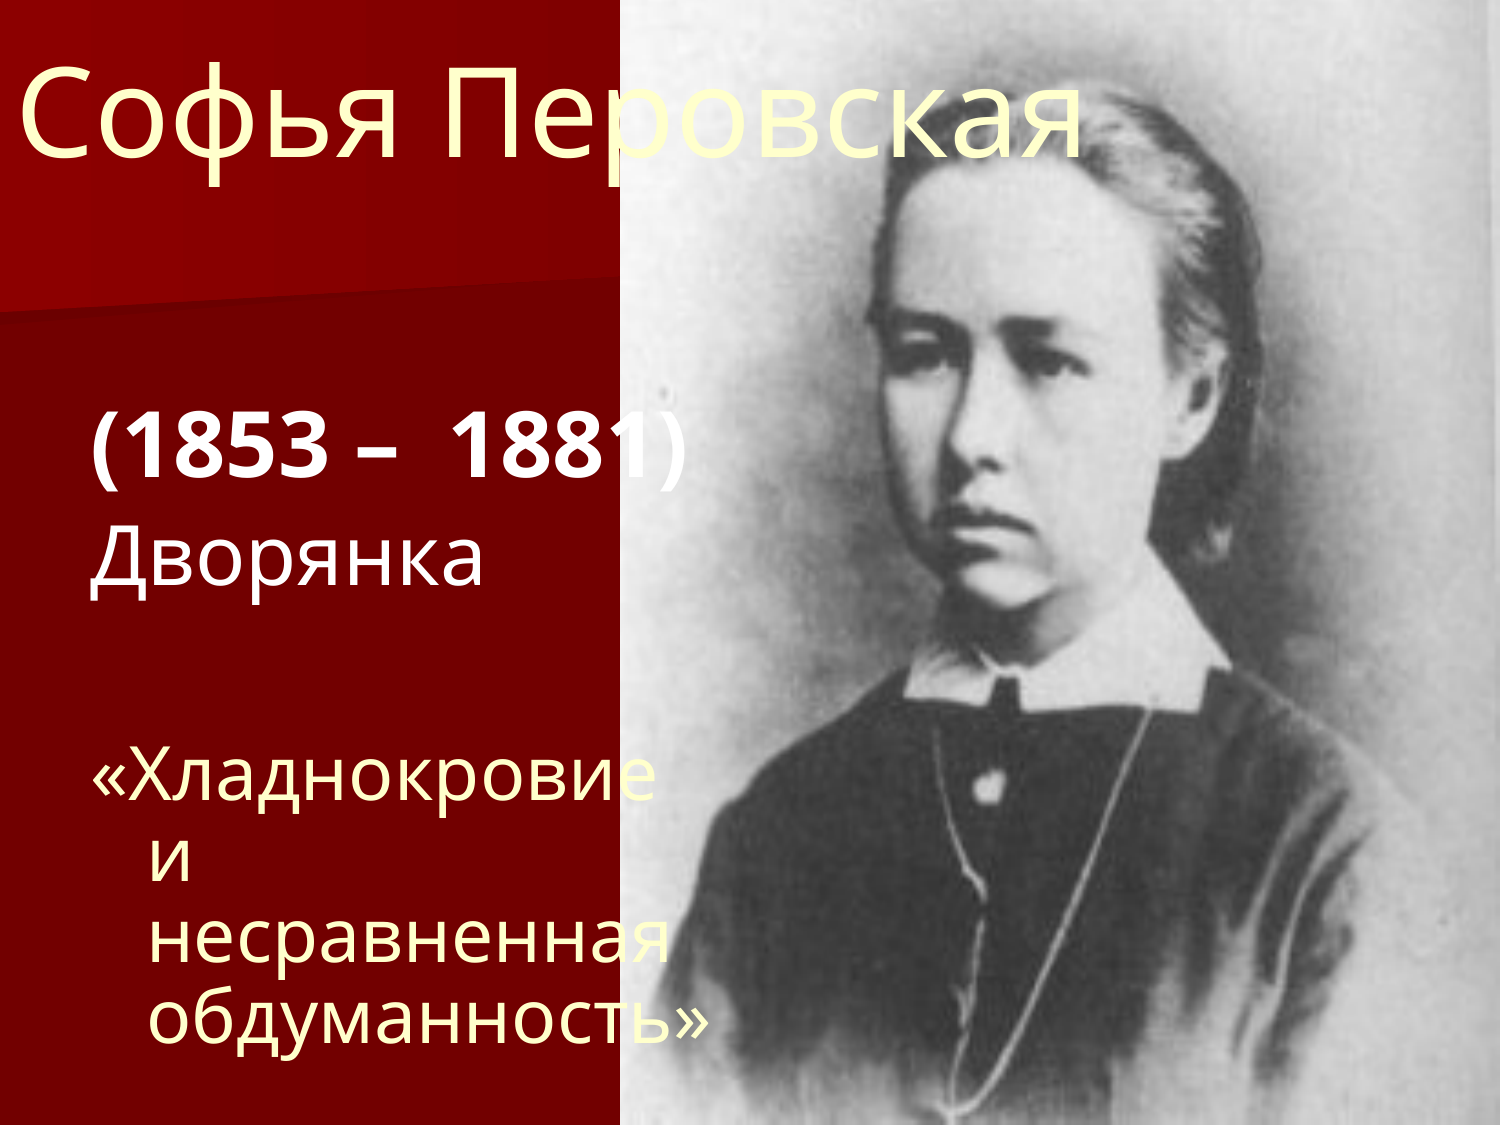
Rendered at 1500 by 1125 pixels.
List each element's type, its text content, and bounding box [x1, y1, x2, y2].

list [619, 0, 1500, 1125]
title Софья Перовская [0, 30, 614, 185]
list (1853 – 1881) Дворянка «Хладнокровие и несравненная обдуманность» [74, 262, 614, 1001]
